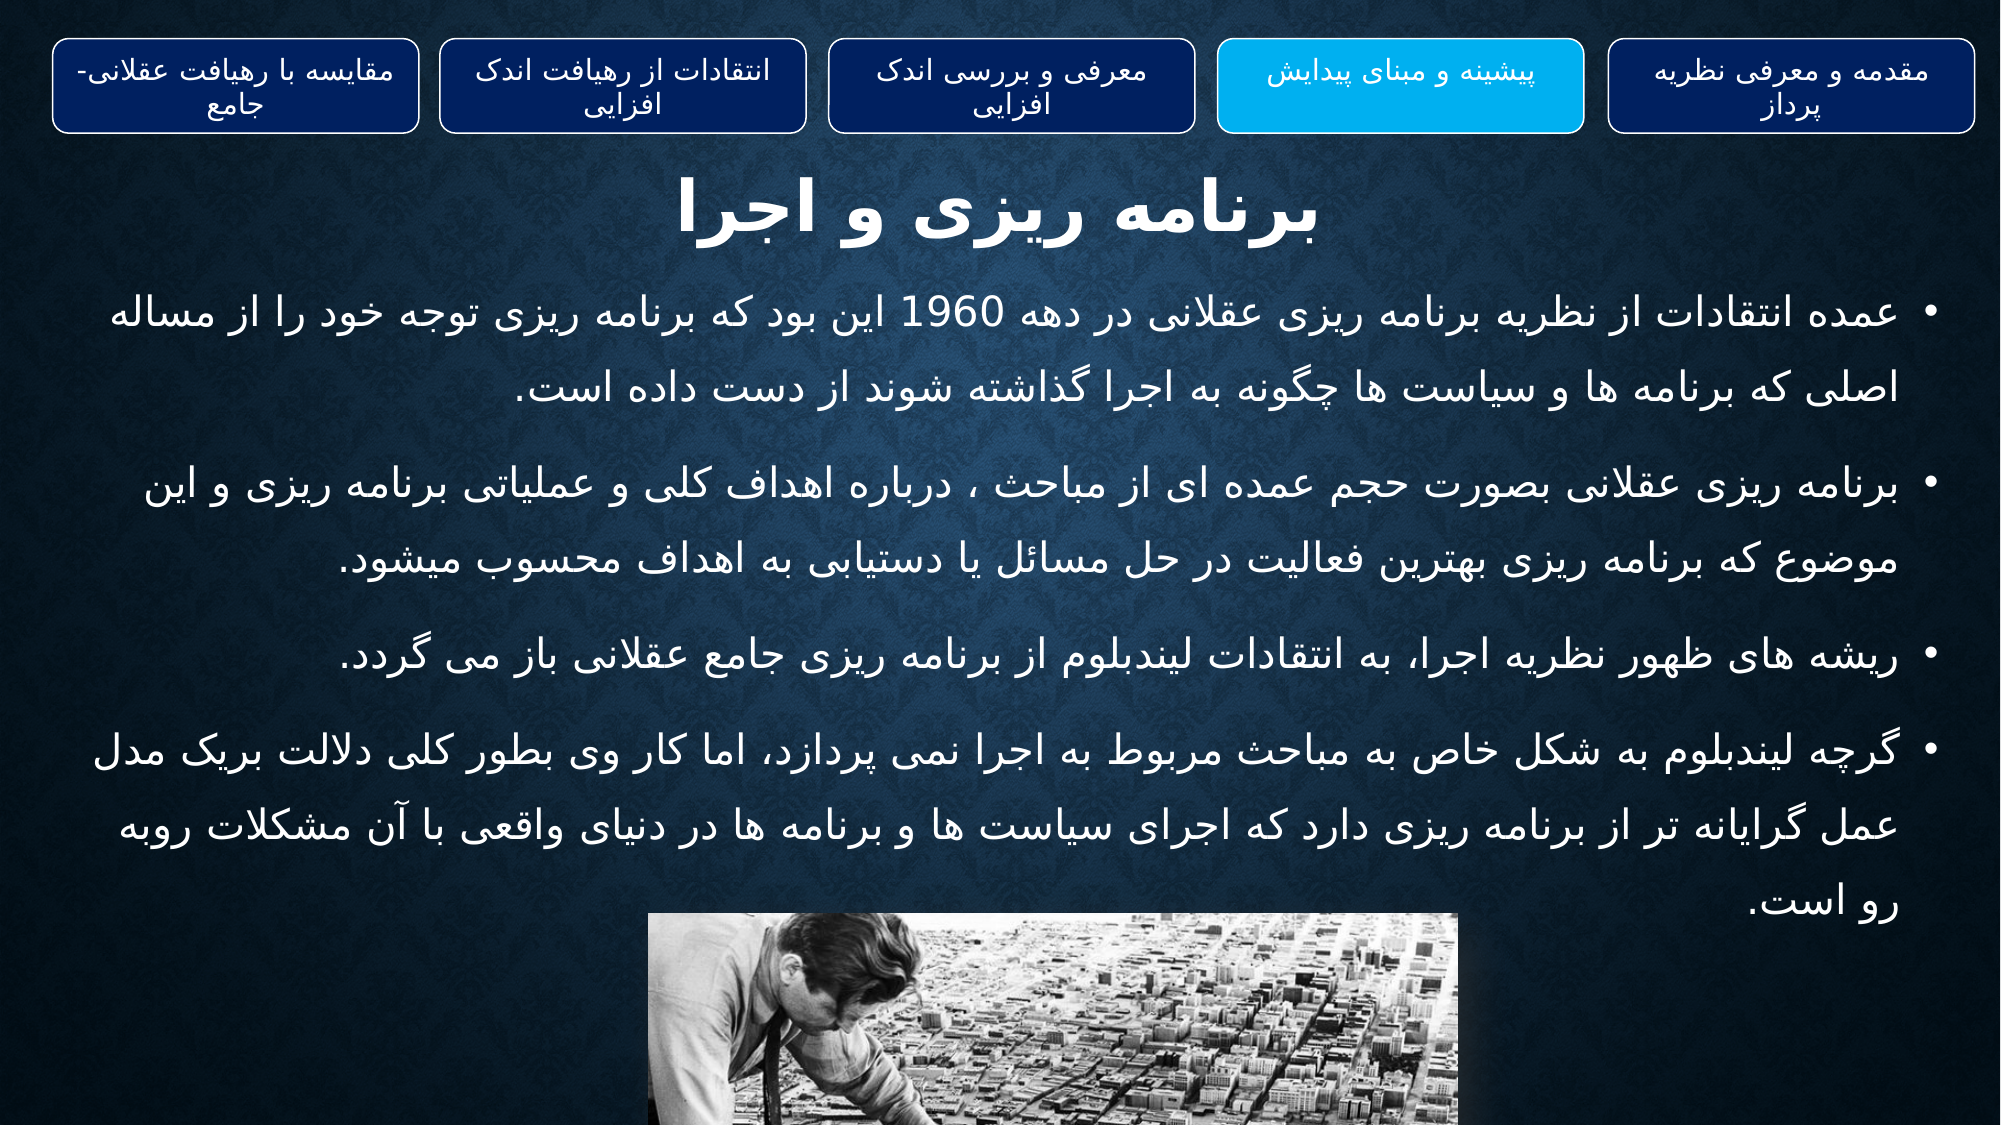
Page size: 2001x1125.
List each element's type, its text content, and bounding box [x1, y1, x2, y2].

list عمده انتقادات از نظریه برنامه ریزی عقلانی در دهه 1960 این بود که برنامه ریزی توجه خود را از مساله اصلی که برنامه ها و سیاست ها چگونه به اجرا گذاشته شوند از دست داده است. برنامه ریزی عقلانی بصورت حجم عمده ای از مباحث ، درباره اهداف کلی و عملیاتی برنامه ریزی و این موضوع که برنامه ریزی بهترین فعالیت در حل مسائل یا دستیابی به اهداف محسوب میشود. ریشه های ظهور نظریه اجرا، به انتقادات لیندبلوم از برنامه ریزی جامع عقلانی باز می گردد. گرچه لیندبلوم به شکل خاص به مباحث مربوط به اجرا نمی پردازد، اما کار وی بطور کلی دلالت بریک مدل عمل گرایانه تر از برنامه ریزی دارد که اجرای سیاست ها و برنامه ها در دنیای واقعی با آن مشکلات روبه رو است. [53, 252, 1954, 1012]
text_box معرفی و بررسی اندک افزایی [828, 38, 1195, 134]
text_box مقدمه و معرفی نظریه پرداز [1608, 38, 1975, 134]
text_box پیشینه و مبنای پیدایش [1217, 38, 1584, 134]
picture [647, 913, 1458, 1125]
text_box مقایسه با رهیافت عقلانی-جامع [52, 38, 419, 134]
title برنامه ریزی و اجرا [149, 99, 1849, 252]
text_box انتقادات از رهیافت اندک افزایی [439, 38, 807, 134]
